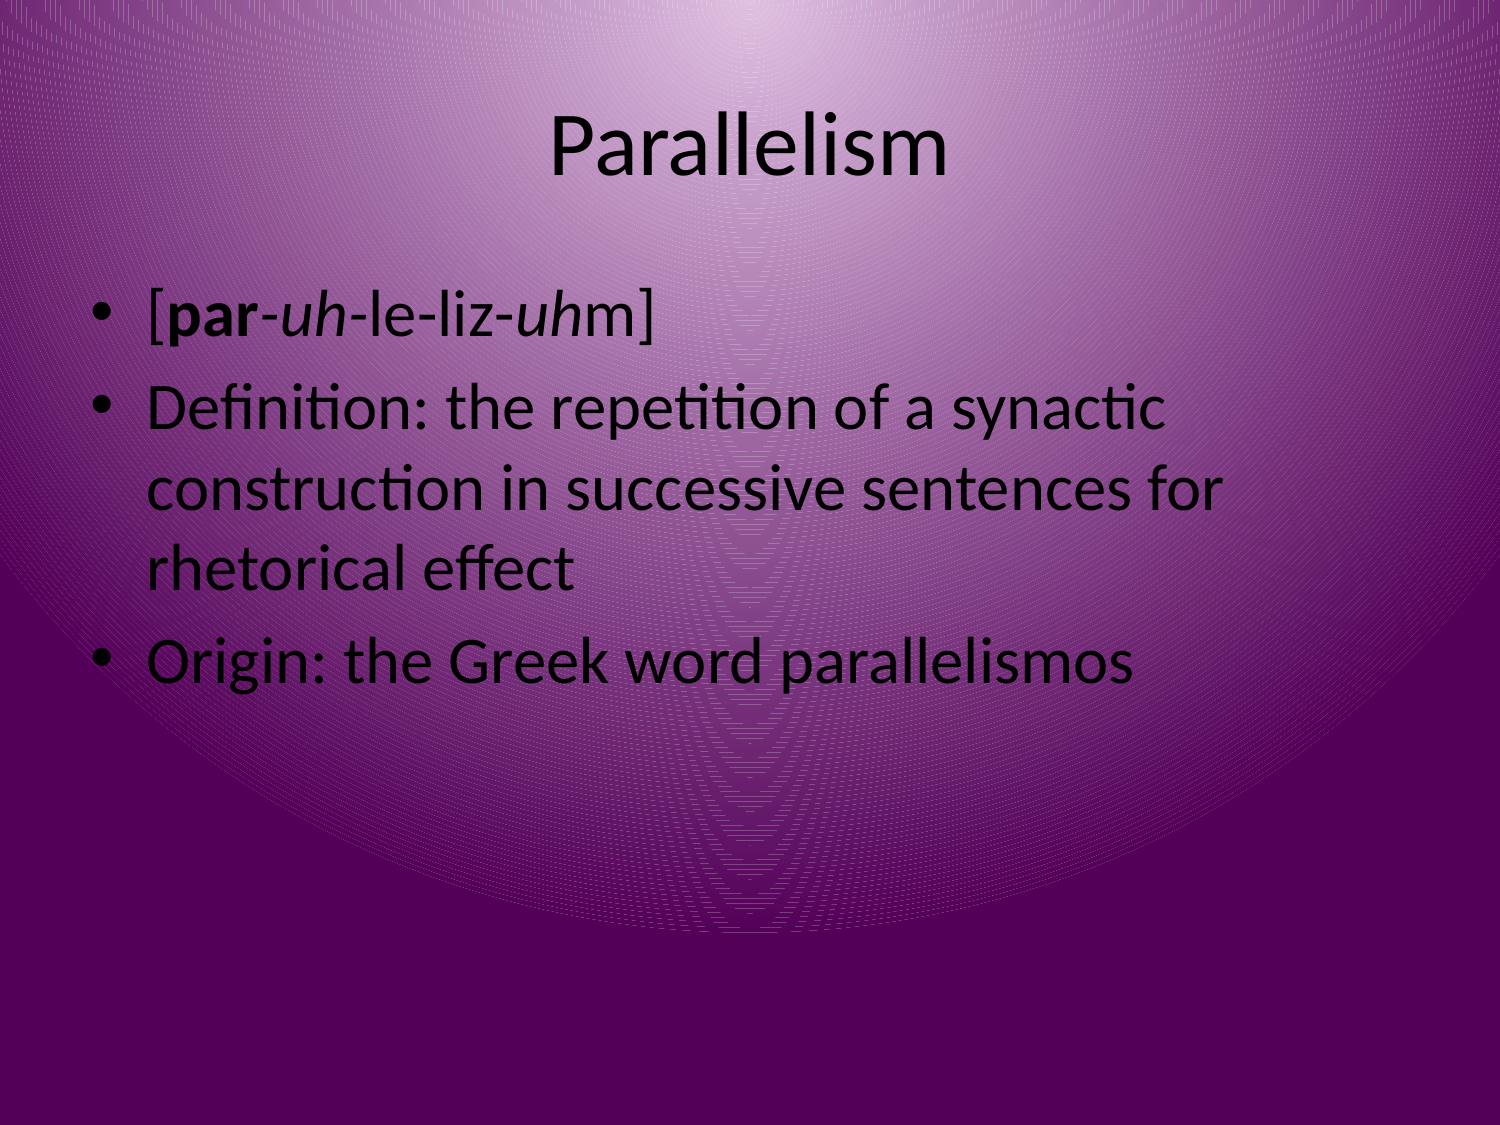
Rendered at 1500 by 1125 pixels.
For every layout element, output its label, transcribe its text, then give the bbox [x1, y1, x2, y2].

title Parallelism [75, 45, 1425, 233]
list [par-uh-le-liz-uhm] Definition: the repetition of a synactic construction in successive sentences for rhetorical effect Origin: the Greek word parallelismos [75, 262, 1425, 1005]
